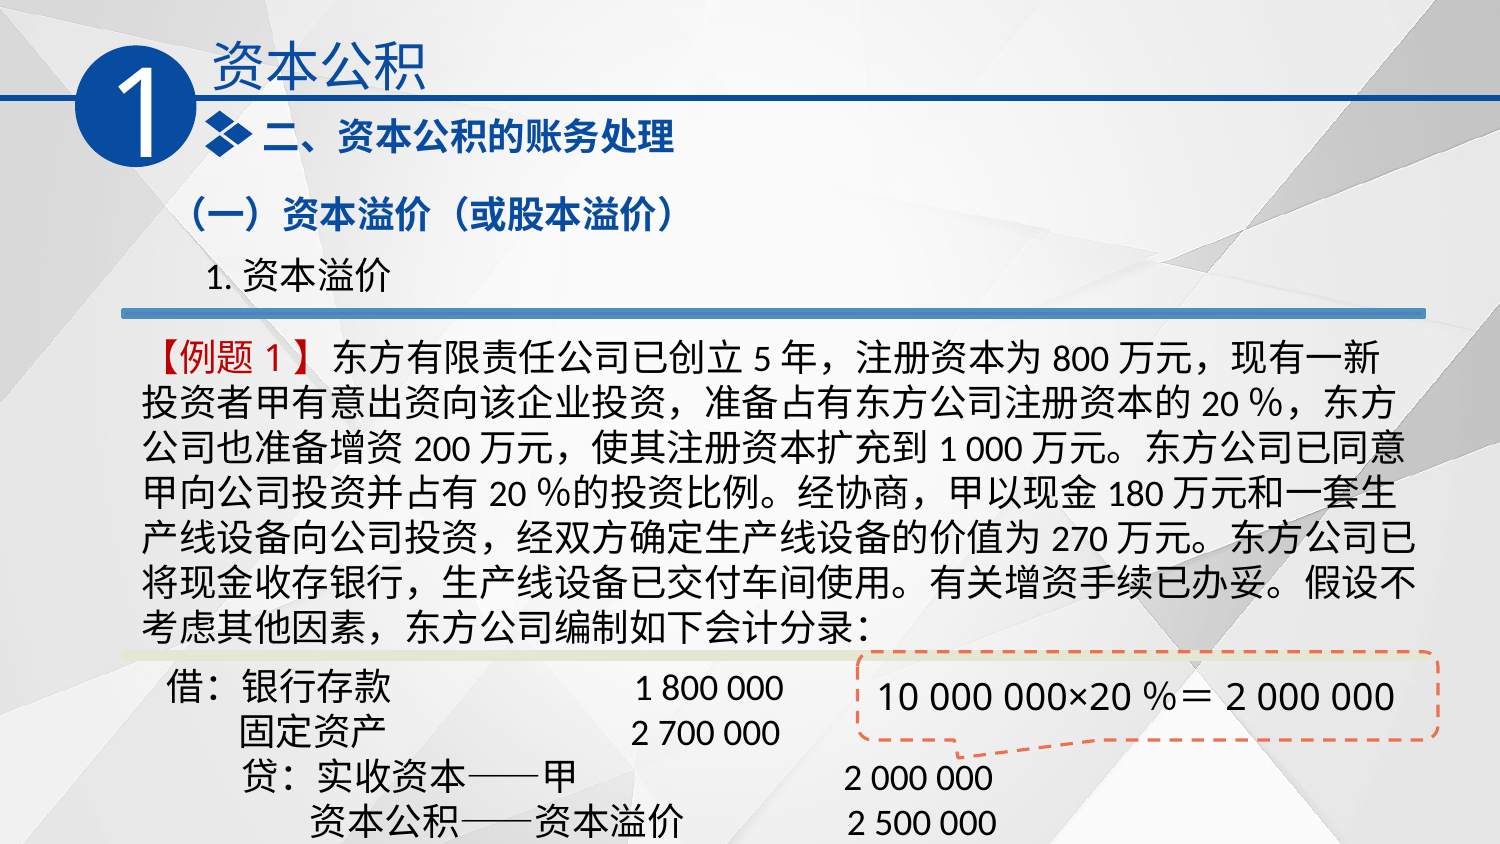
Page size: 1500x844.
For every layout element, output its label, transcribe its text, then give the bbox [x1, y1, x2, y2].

text_box 10 000 000×20％＝2 000 000 [855, 649, 1441, 761]
picture [0, 0, 1500, 95]
text_box [205, 135, 235, 158]
text_box 资本公积 [198, 37, 510, 92]
text_box [75, 107, 84, 138]
text_box 1 [84, 107, 203, 171]
text_box 二、资本公积的账务处理 [250, 107, 688, 164]
text_box [205, 110, 235, 133]
text_box 1.资本溢价 [192, 245, 405, 304]
text_box 【例题1】东方有限责任公司已创立5年，注册资本为800万元，现有一新投资者甲有意出资向该企业投资，准备占有东方公司注册资本的20％，东方公司也准备增资200万元，使其注册资本扩充到1 000万元。东方公司已同意甲向公司投资并占有20％的投资比例。经协商，甲以现金180万元和一套生产线设备向公司投资，经双方确定生产线设备的价值为270万元。东方公司已将现金收存银行，生产线设备已交付车间使用。有关增资手续已办妥。假设不考虑其他因素，东方公司编制如下会计分录： [129, 327, 1431, 655]
text_box [223, 122, 250, 145]
text_box （一）资本溢价（或股本溢价） [157, 184, 707, 242]
text_box [75, 74, 84, 97]
text_box [121, 308, 1426, 319]
text_box [121, 650, 859, 661]
picture [0, 101, 1500, 844]
text_box 借：银行存款 1 800 000 固定资产 2 700 000 贷：实收资本——甲 2 000 000 资本公积——资本溢价 2 500 000 [154, 657, 1301, 844]
text_box 1 [84, 45, 203, 97]
